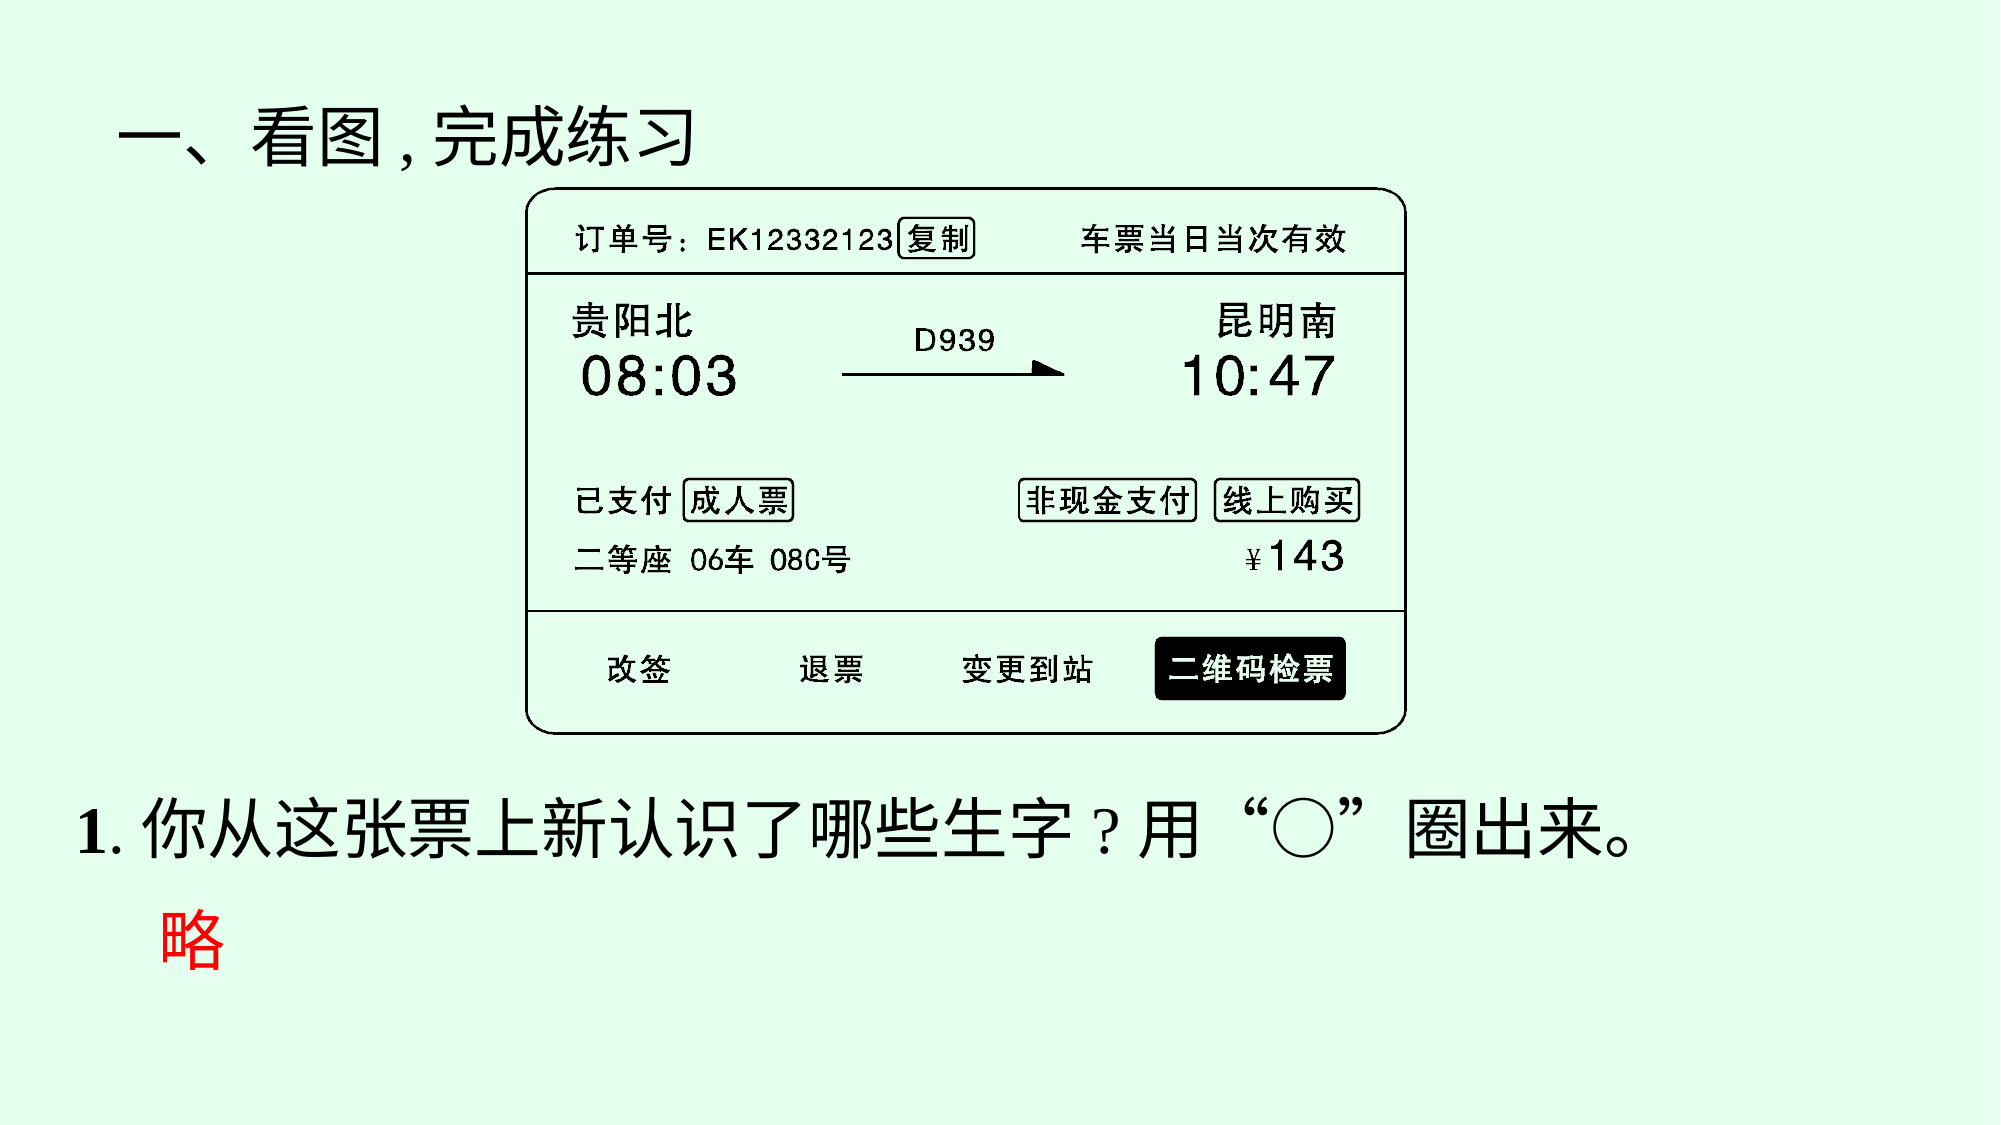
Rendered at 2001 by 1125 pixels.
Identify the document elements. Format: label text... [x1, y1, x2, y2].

text_box 1.你从这张票上新认识了哪些生字?用“○”圈出来。 [60, 763, 1701, 874]
text_box 一、看图,完成练习 [102, 71, 730, 183]
text_box 略 [143, 875, 241, 986]
picture [525, 183, 1408, 736]
